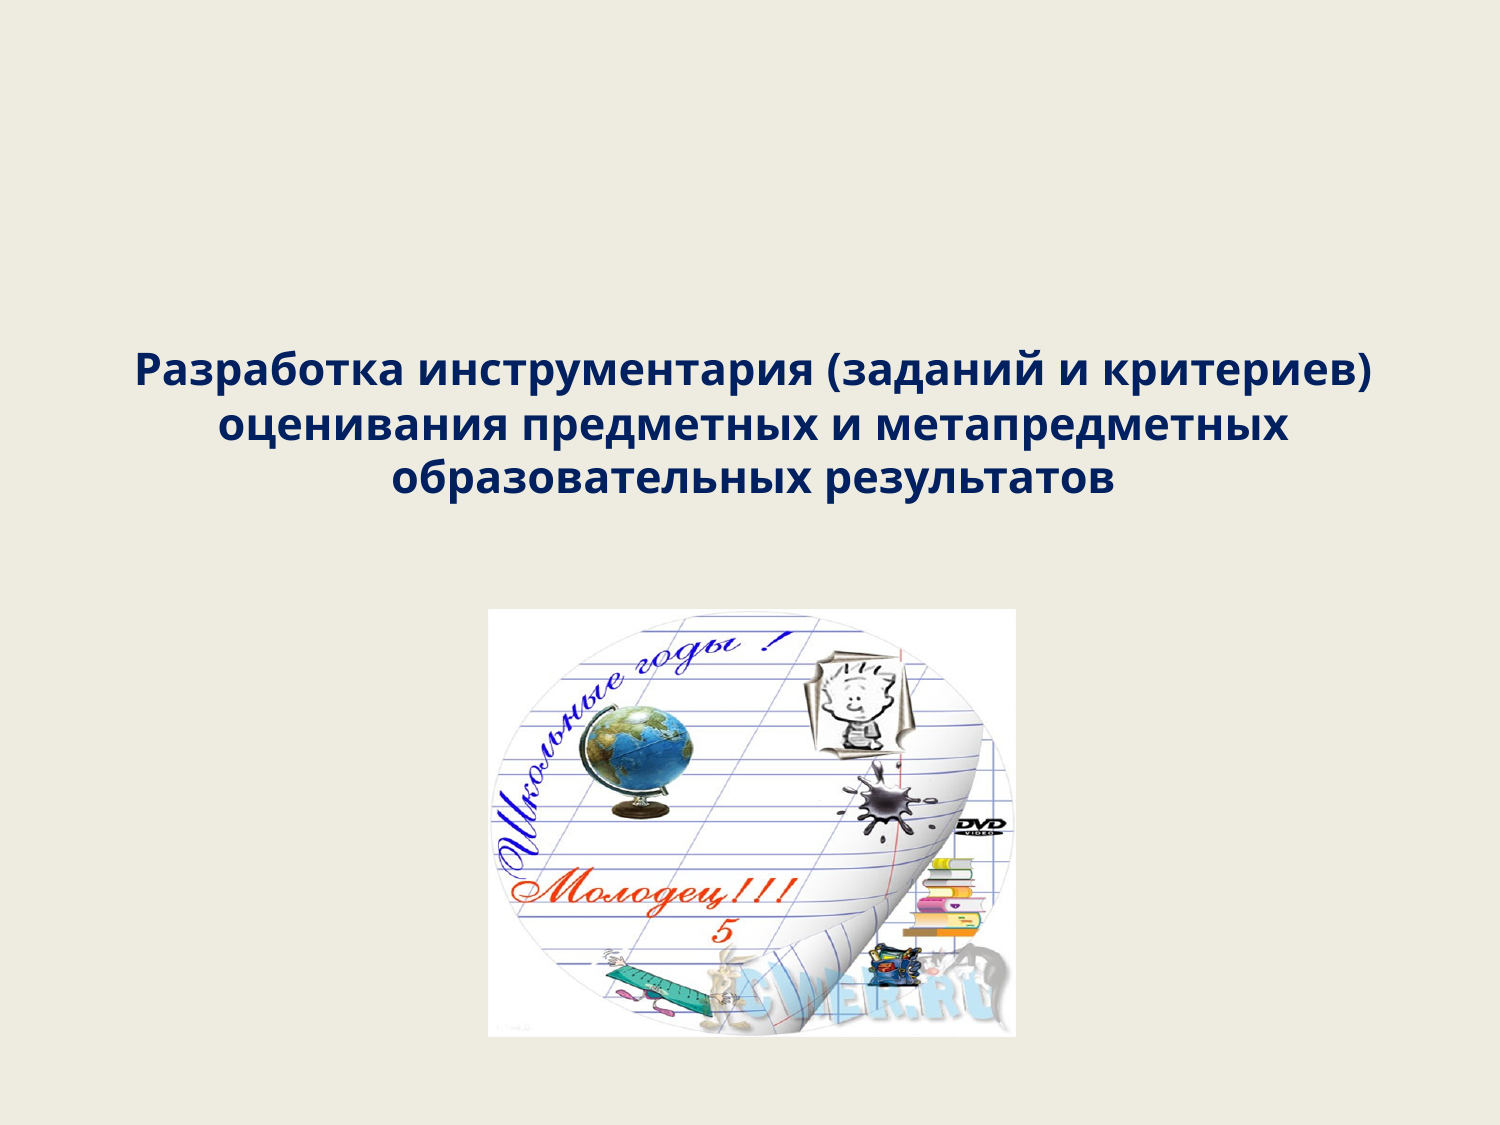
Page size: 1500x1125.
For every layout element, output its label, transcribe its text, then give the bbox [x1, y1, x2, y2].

title Разработка инструментария (заданий и критериев) оценивания предметных и метапредметных образовательных результатов [3, 267, 1500, 511]
picture [488, 609, 1016, 1037]
